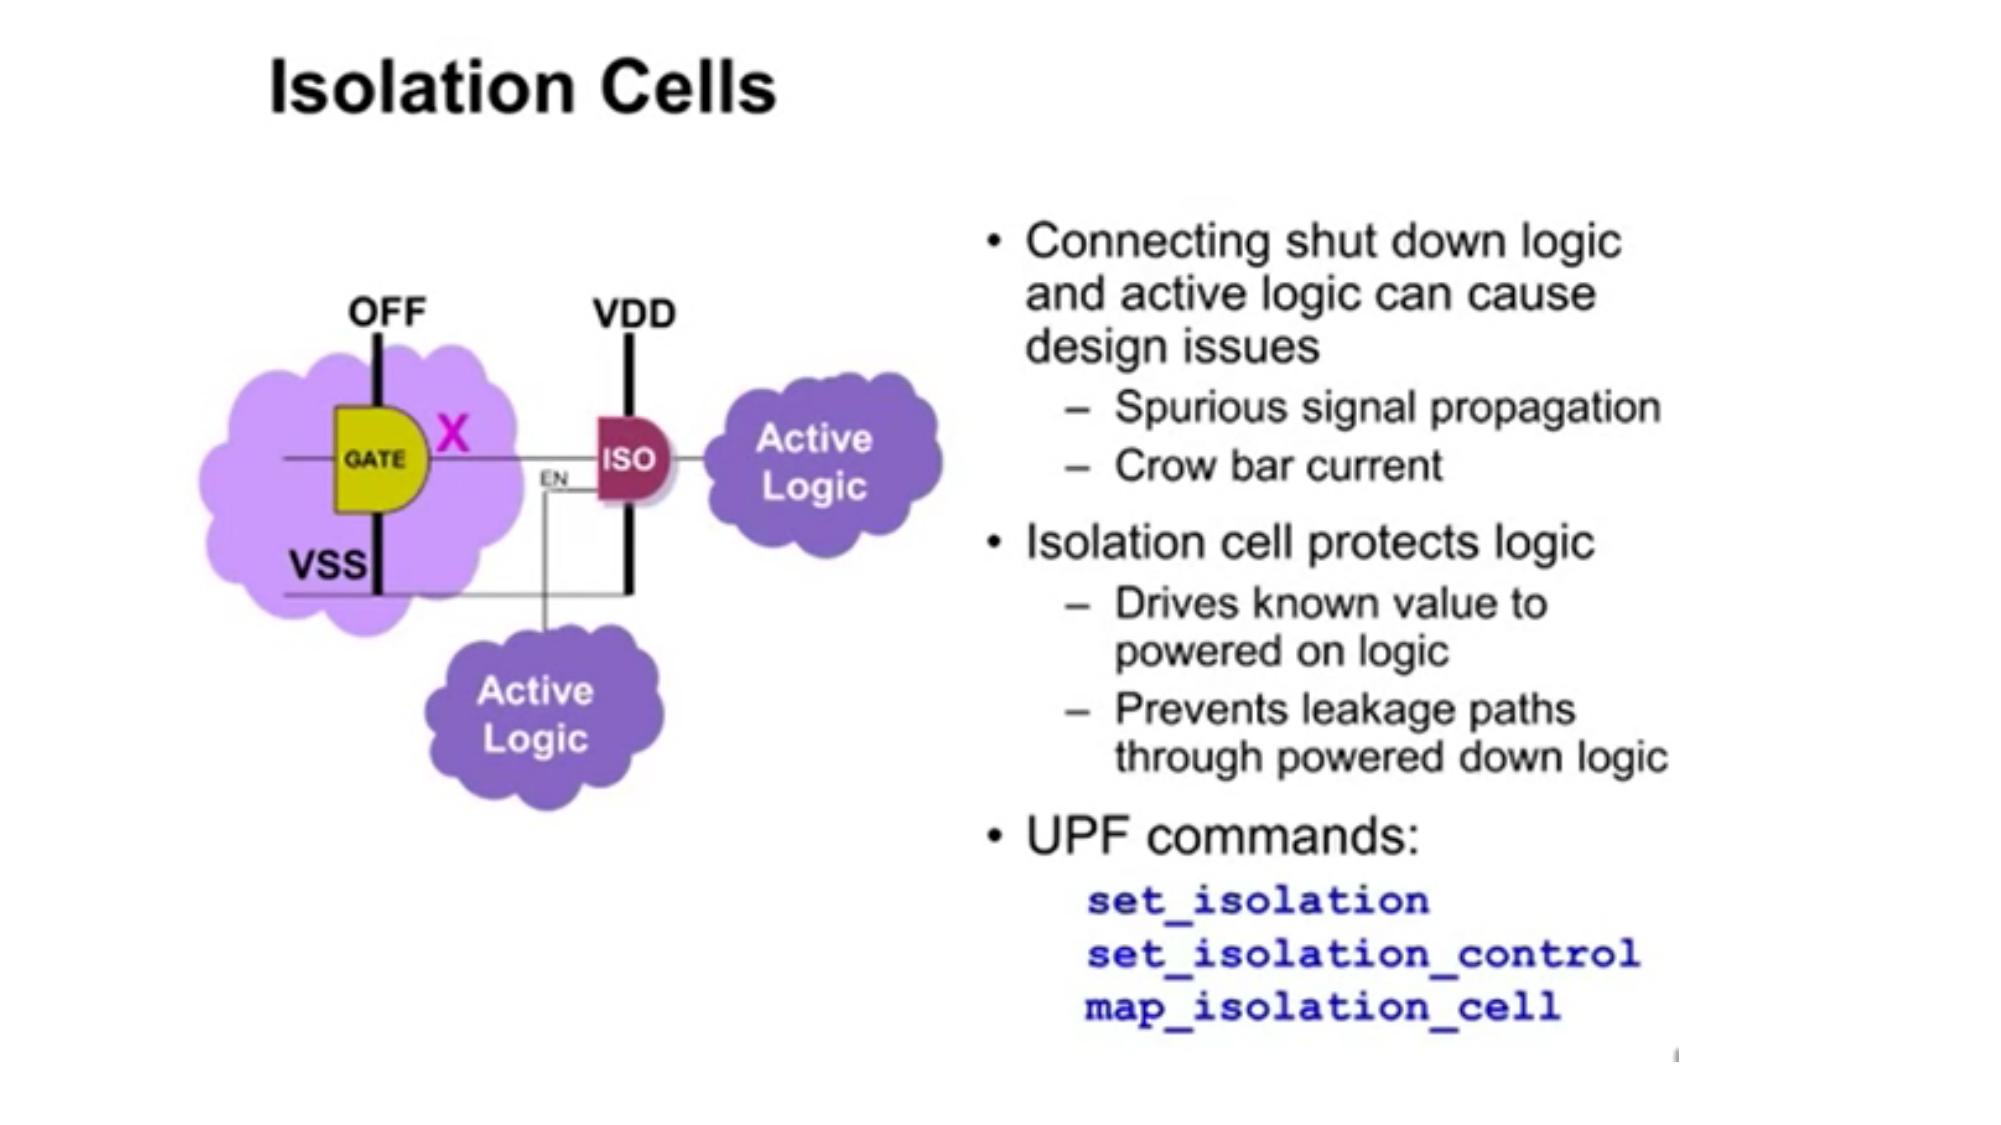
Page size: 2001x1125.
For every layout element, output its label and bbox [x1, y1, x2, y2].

picture [168, 28, 1679, 1062]
